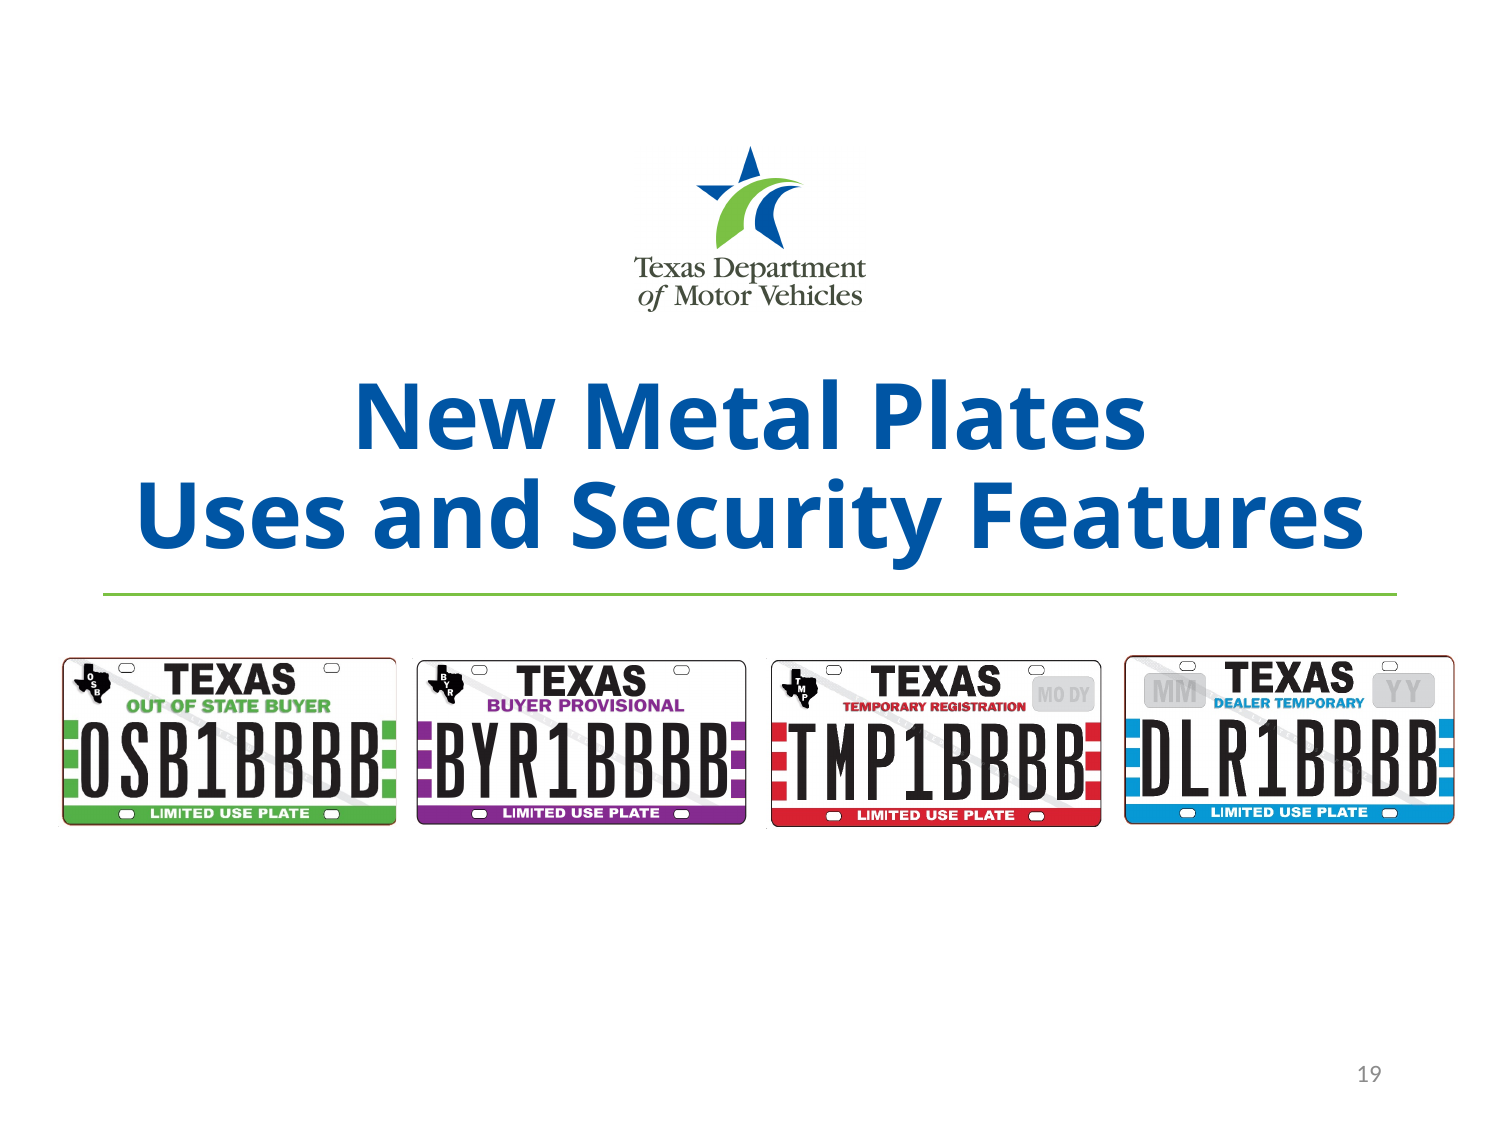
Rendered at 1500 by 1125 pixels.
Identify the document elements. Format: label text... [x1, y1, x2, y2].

picture [634, 146, 866, 312]
slide_number 19 [1059, 1042, 1397, 1103]
picture [1120, 655, 1458, 825]
title New Metal Plates Uses and Security Features [103, 360, 1397, 578]
picture [766, 658, 1104, 829]
picture [58, 657, 397, 827]
picture [412, 658, 750, 825]
